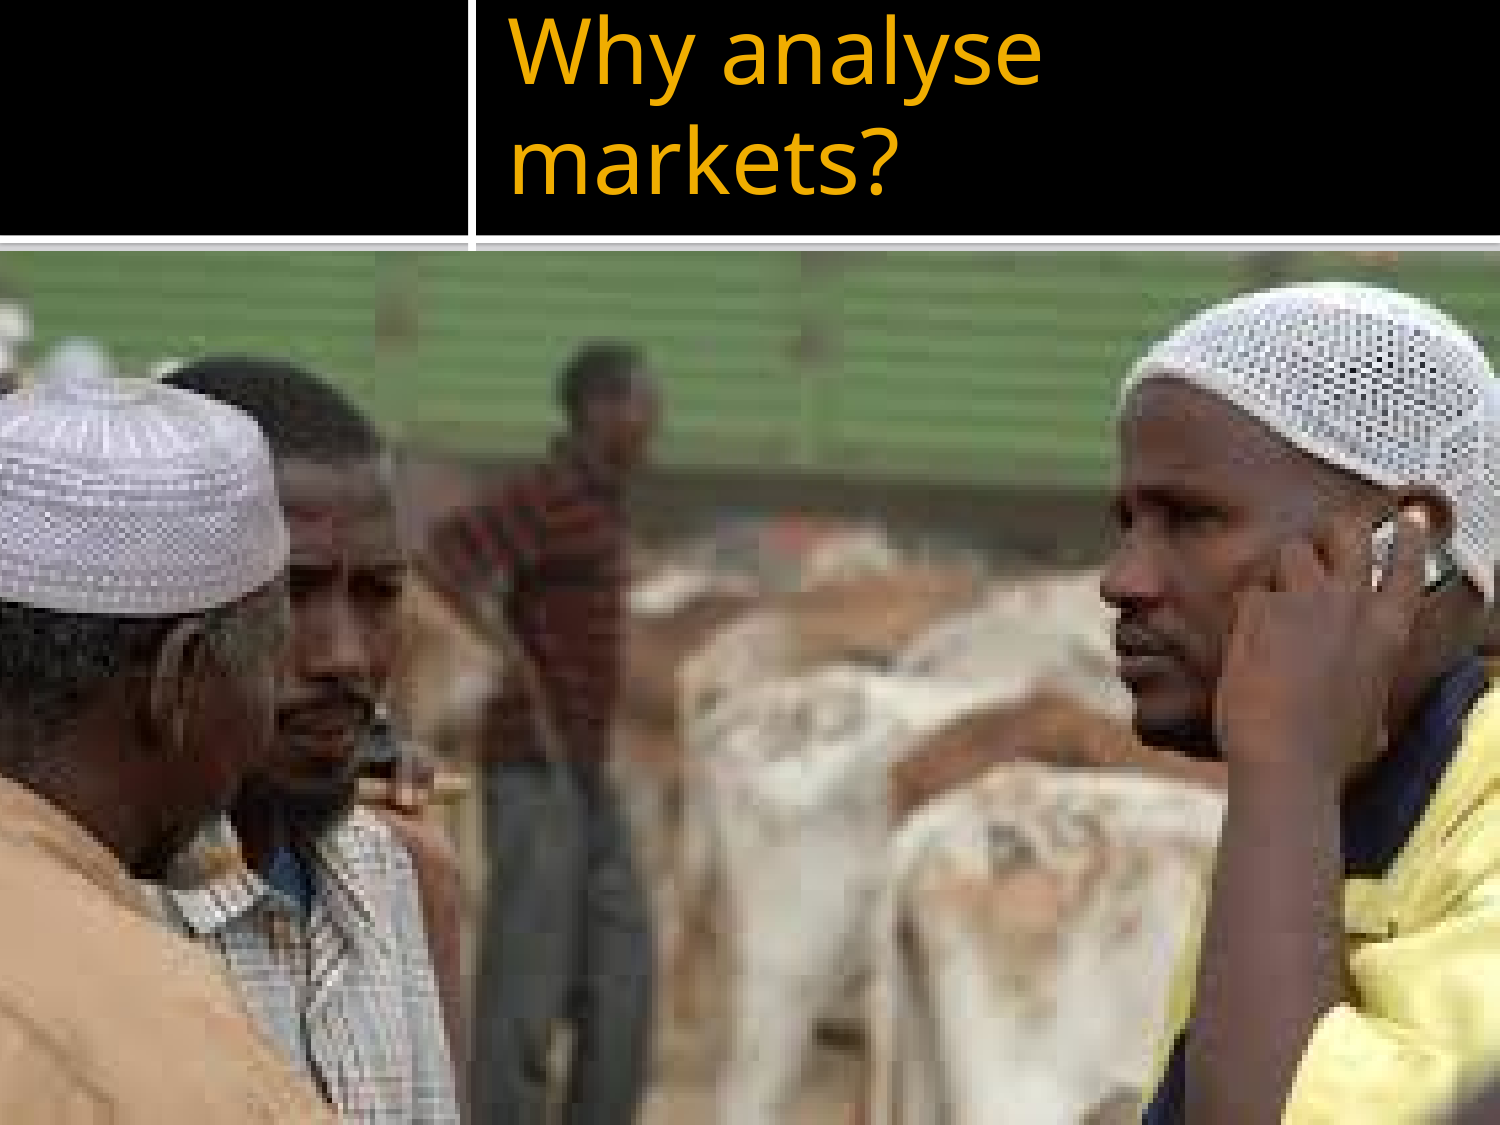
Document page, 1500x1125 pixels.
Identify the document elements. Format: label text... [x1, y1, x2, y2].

title Why analyse markets? [495, 52, 1384, 214]
picture [0, 251, 1500, 1125]
